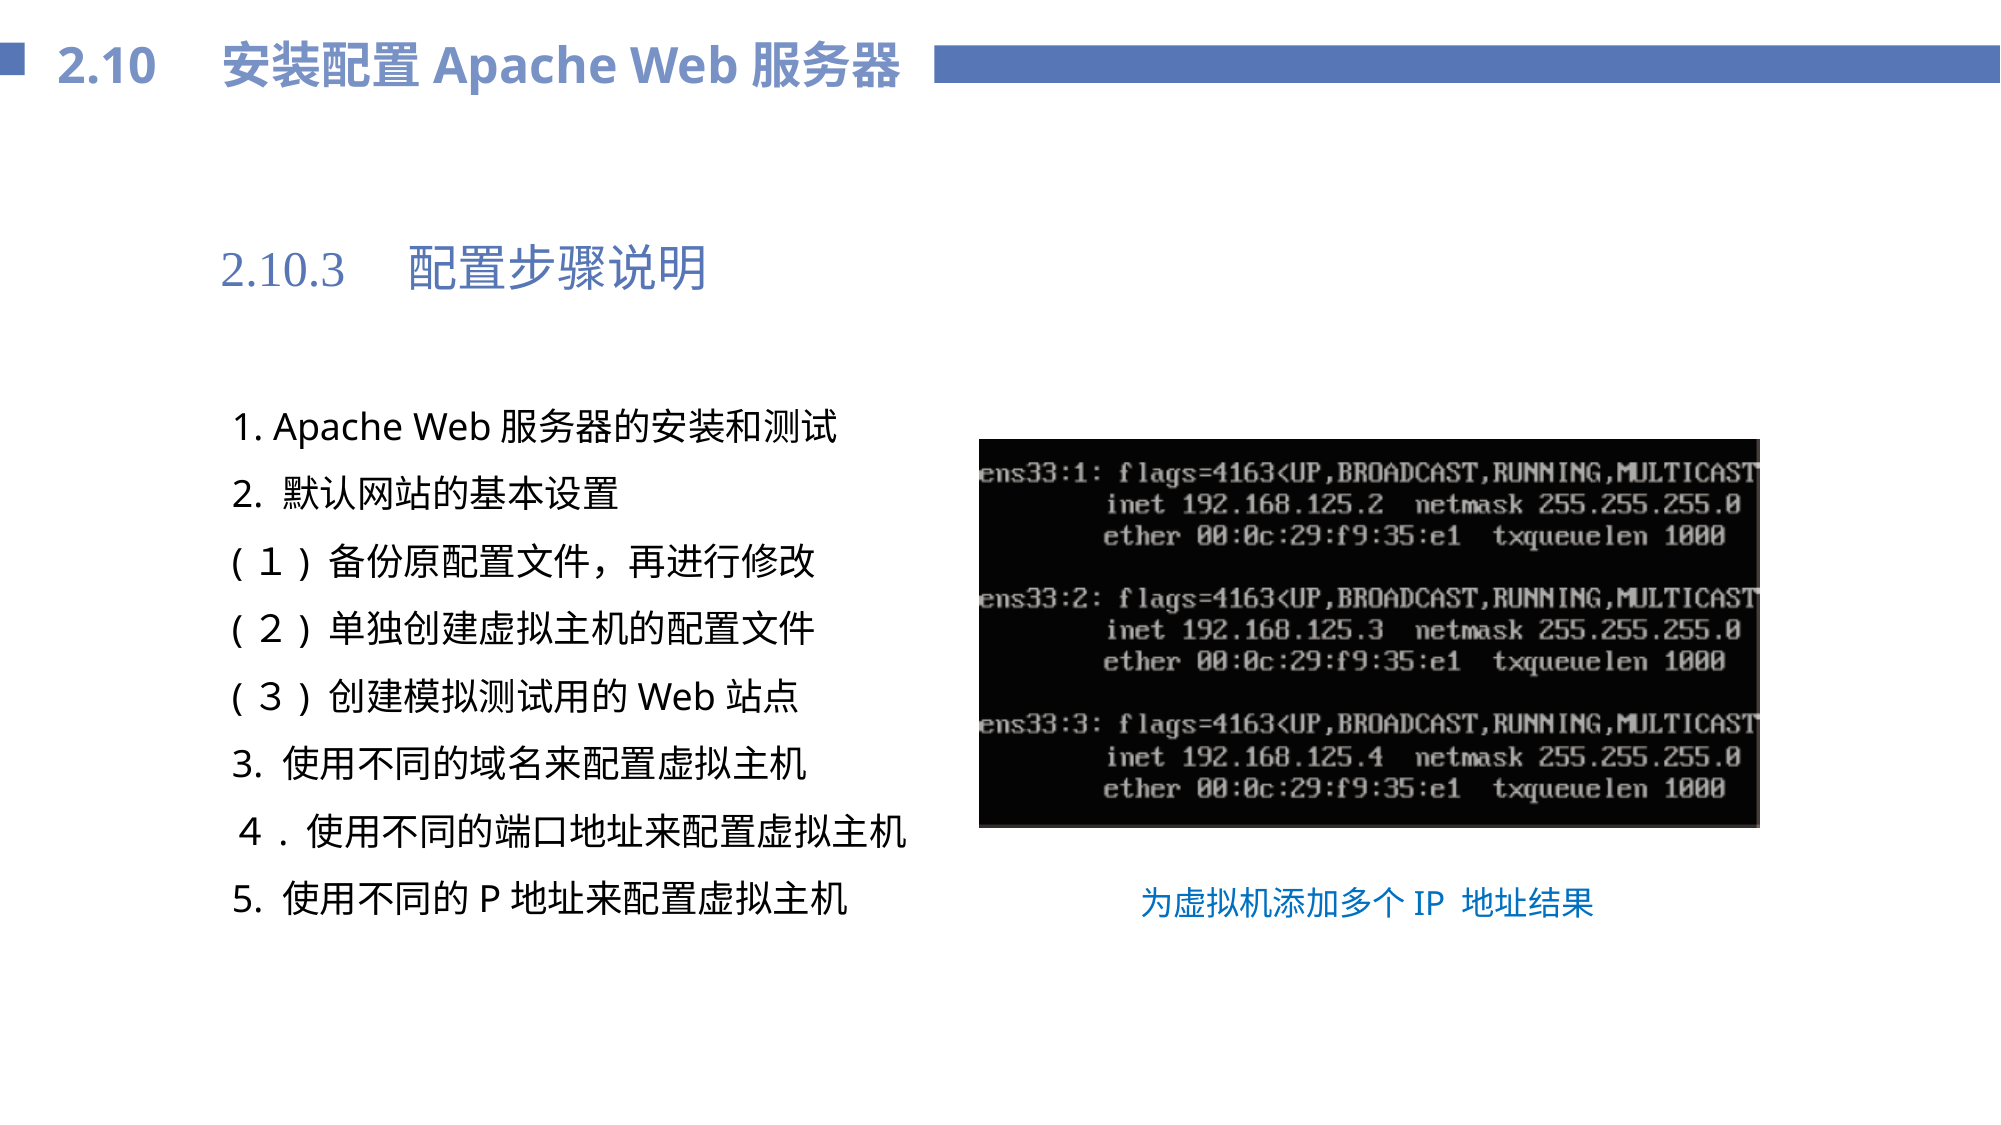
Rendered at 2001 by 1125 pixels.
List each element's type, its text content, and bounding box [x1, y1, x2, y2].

picture [979, 439, 1760, 828]
text_box [0, 41, 26, 76]
text_box 1. Apache Web服务器的安装和测试 2. 默认网站的基本设置 (１) 备份原配置文件，再进行修改 (２) 单独创建虚拟主机的配置文件 (３) 创建模拟测试用的Web站点 3. 使用不同的域名来配置虚拟主机 ４. 使用不同的端口地址来配置虚拟主机 5. 使用不同的P地址来配置虚拟主机 [156, 380, 1861, 988]
text_box 2.10 安装配置Apache Web服务器 [57, 33, 902, 94]
text_box 2.10.3 配置步骤说明 [205, 229, 980, 304]
text_box [933, 44, 2000, 84]
text_box 为虚拟机添加多个IP 地址结果 [1125, 874, 1614, 930]
